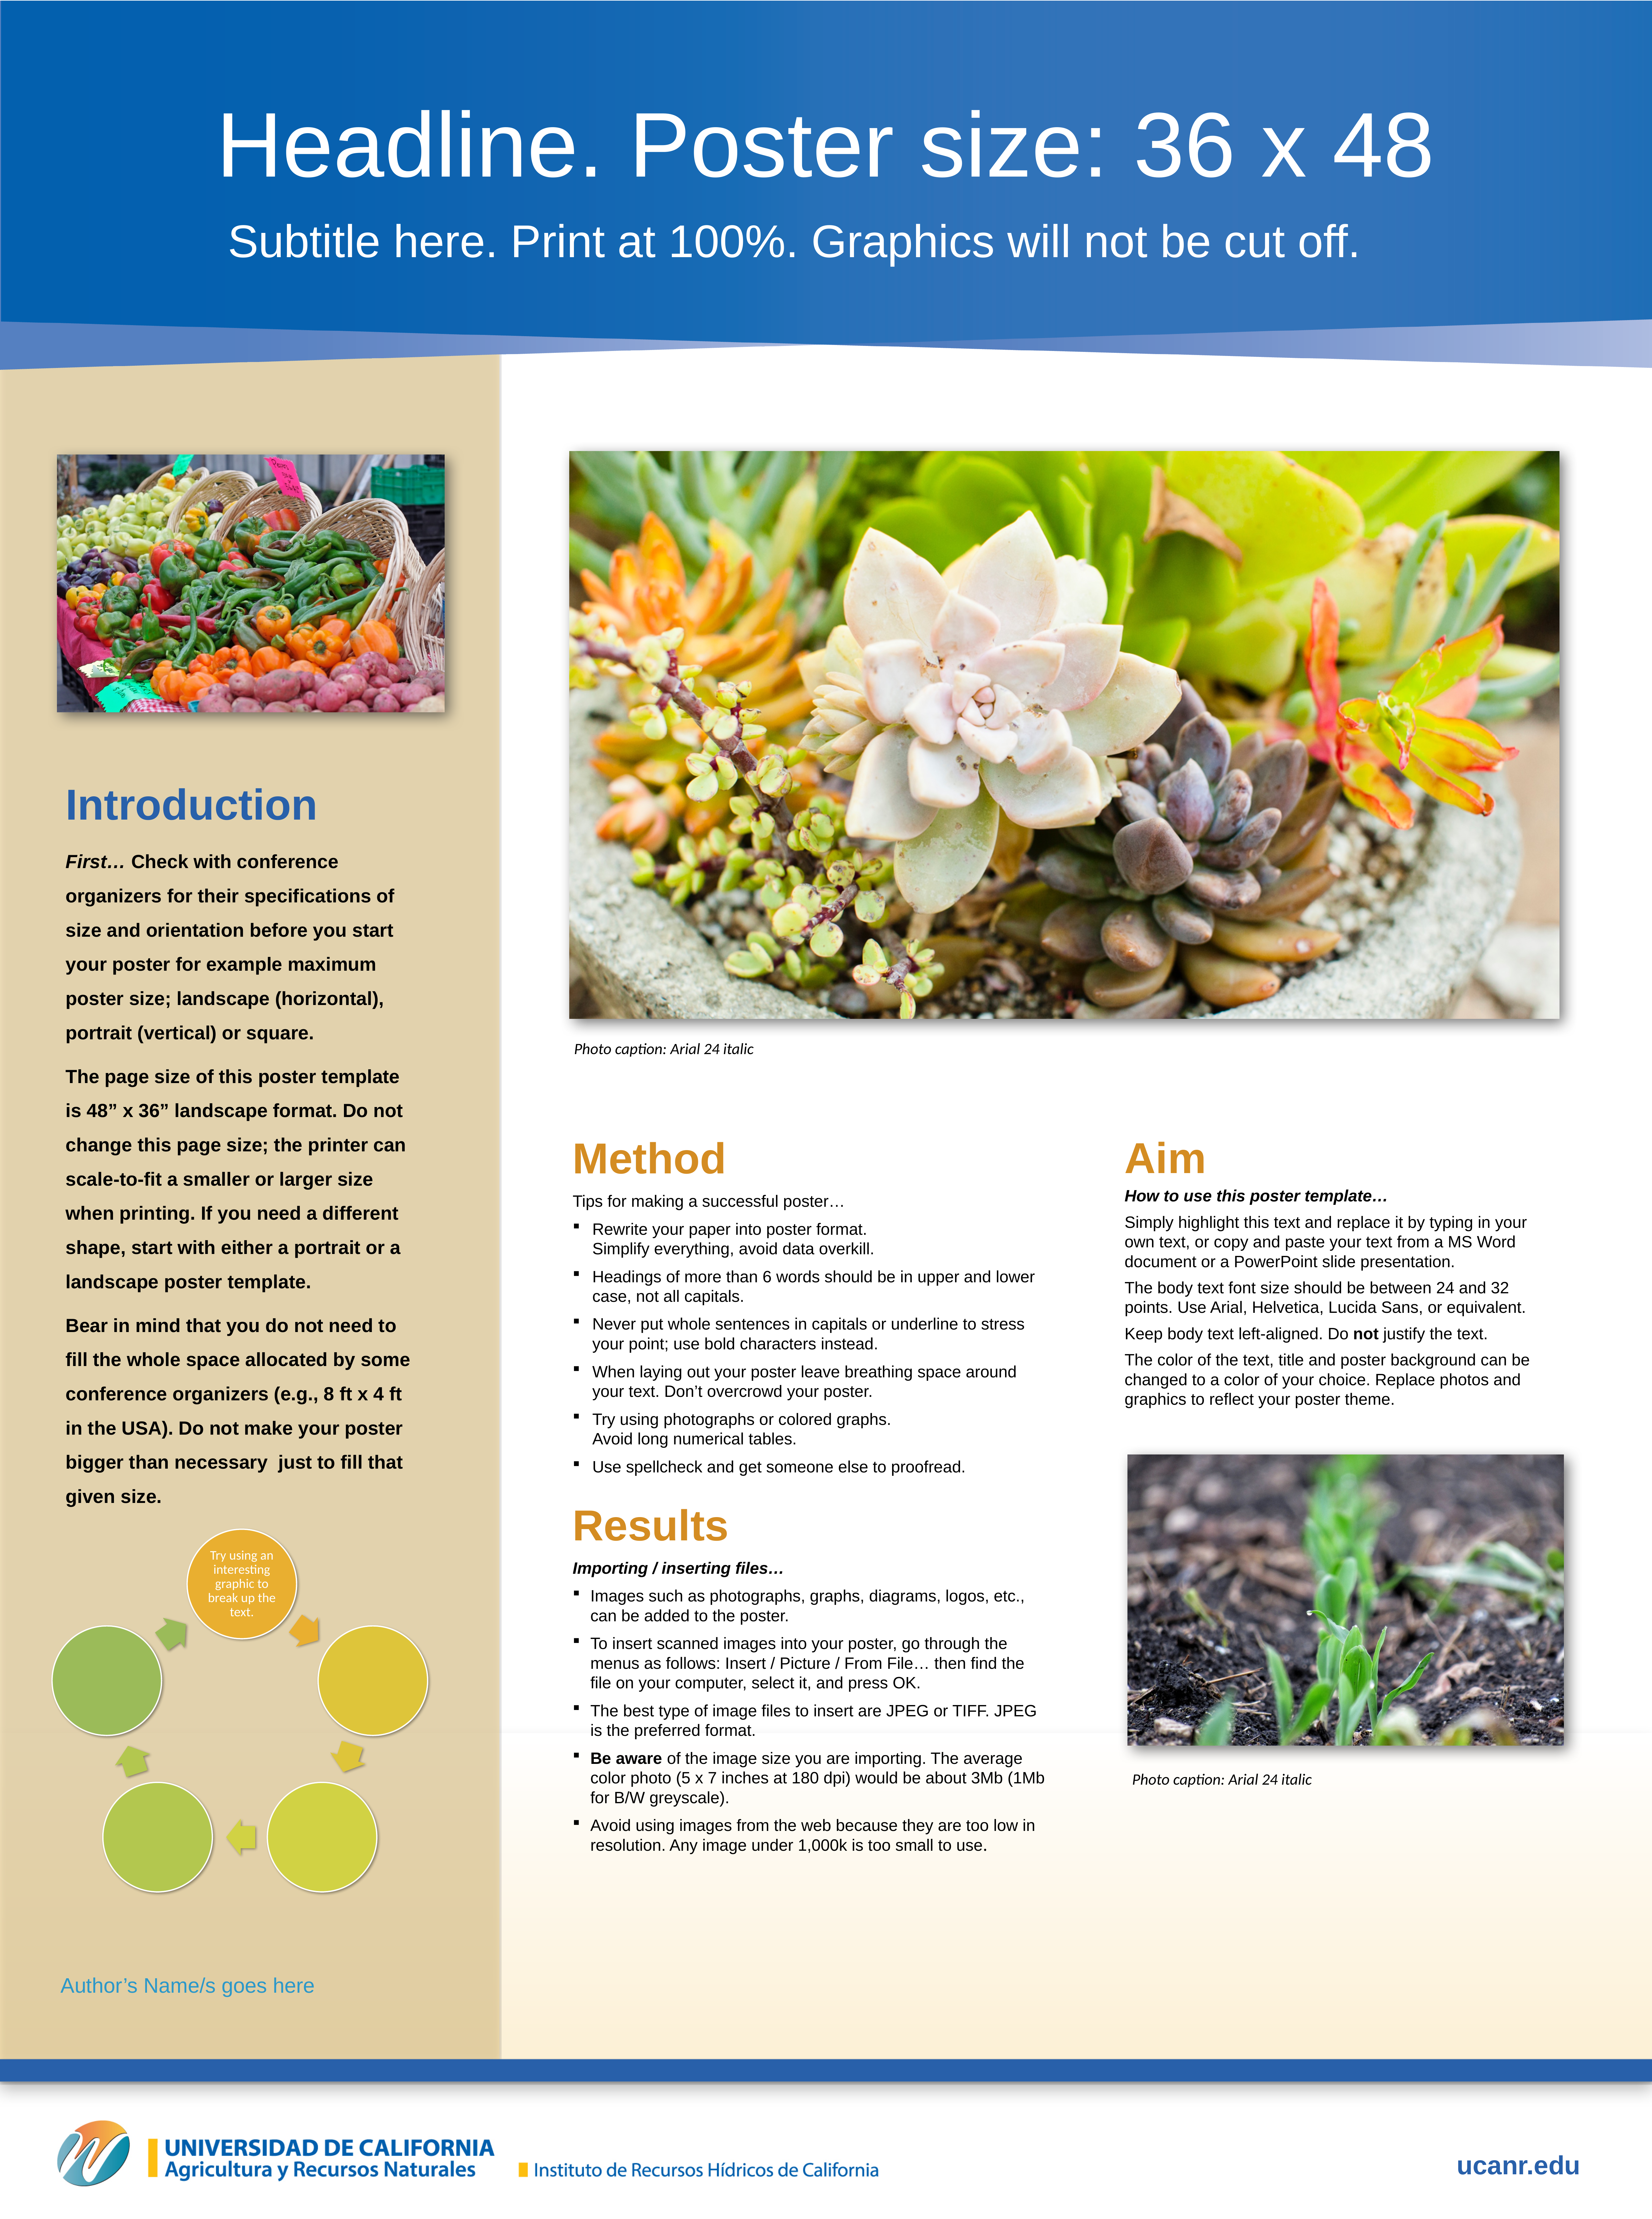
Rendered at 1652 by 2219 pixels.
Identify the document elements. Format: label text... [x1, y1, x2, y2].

text_box Aim How to use this poster template… Simply highlight this text and replace it by typing in your own text, or copy and paste your text from a MS Word document or a PowerPoint slide presentation. The body text font size should be between 24 and 32 points. Use Arial, Helvetica, Lucida Sans, or equivalent. Keep body text left-aligned. Do not justify the text. The color of the text, title and poster background can be changed to a color of your choice. Replace photos and graphics to reflect your poster theme. [1120, 1127, 1556, 1411]
text_box [0, 2059, 1652, 2082]
picture [0, 1, 1652, 382]
text_box Photo caption: Arial 24 italic [569, 1036, 1538, 1060]
picture [569, 451, 1559, 1019]
text_box ucanr.edu [1037, 2146, 1585, 2182]
text_box Introduction First… Check with conference organizers for their specifications of size and orientation before you start your poster for example maximum poster size; landscape (horizontal), portrait (vertical) or square. The page size of this poster template is 48” x 36” landscape format. Do not change this page size; the printer can scale-to-fit a smaller or larger size when printing. If you need a different shape, start with either a portrait or a landscape poster template. Bear in mind that you do not need to fill the whole space allocated by some conference organizers (e.g., 8 ft x 4 ft in the USA). Do not make your poster bigger than necessary just to fill that given size. [41, 738, 445, 1545]
picture [57, 2120, 879, 2186]
text_box [502, 1733, 1652, 2058]
text_box Photo caption: Arial 24 italic [1127, 1766, 1652, 1790]
text_box Author’s Name/s goes here [42, 1953, 445, 2019]
picture [57, 455, 445, 712]
text_box [0, 385, 500, 2058]
picture [1127, 1454, 1564, 1746]
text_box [52, 1456, 428, 1965]
text_box Method Tips for making a successful poster… Rewrite your paper into poster format. Simplify everything, avoid data overkill. Headings of more than 6 words should be in upper and lower case, not all capitals. Never put whole sentences in capitals or underline to stress your point; use bold characters instead. When laying out your poster leave breathing space around your text. Don’t overcrowd your poster. Try using photographs or colored graphs. Avoid long numerical tables. Use spellcheck and get someone else to proofread. Results Importing / inserting files… Images such as photographs, graphs, diagrams, logos, etc., can be added to the poster. To insert scanned images into your poster, go through the menus as follows: Insert / Picture / From File… then find the file on your computer, select it, and press OK. The best type of image files to insert are JPEG or TIFF. JPEG is the preferred format. Be aware of the image size you are importing. The average color photo (5 x 7 inches at 180 dpi) would be about 3Mb (1Mb for B/W greyscale). Avoid using images from the web because they are too low in resolution. Any image under 1,000k is too small to use. [547, 1104, 1073, 1901]
